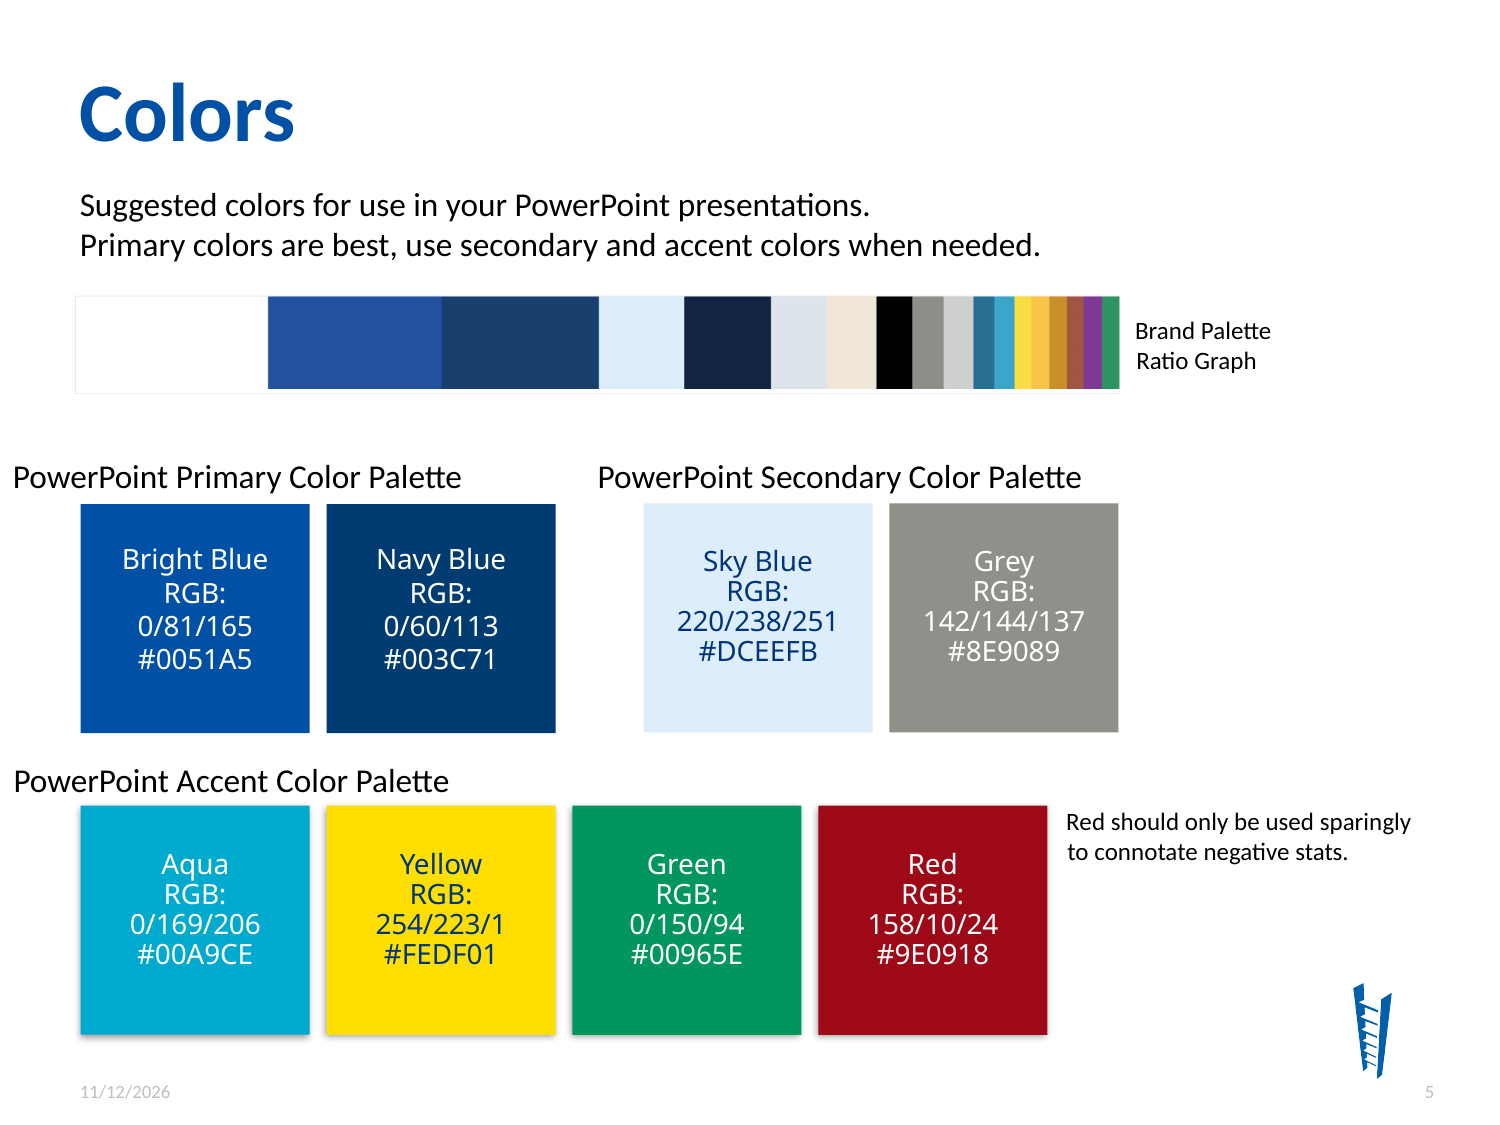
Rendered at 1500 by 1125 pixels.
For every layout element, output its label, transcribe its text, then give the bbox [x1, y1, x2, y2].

text_box Yellow RGB: 254/223/1 #FEDF01 [326, 805, 556, 1036]
title Colors [79, 44, 1391, 171]
text_box Red should only be used sparingly to connotate negative stats. [1066, 805, 1422, 866]
text_box Suggested colors for use in your PowerPoint presentations. Primary colors are best, use secondary and accent colors when needed. [79, 182, 1312, 263]
text_box Green RGB: 0/150/94 #00965E [572, 805, 802, 1036]
picture [54, 283, 1136, 406]
text_box PowerPoint Secondary Color Palette [597, 455, 1181, 496]
text_box Sky Blue RGB: 220/238/251 #DCEEFB [643, 503, 873, 733]
text_box Brand Palette Ratio Graph [1141, 314, 1319, 375]
text_box Red RGB: 158/10/24 #9E0918 [818, 805, 1048, 1036]
text_box Bright Blue RGB: 0/81/165 #0051A5 [80, 504, 310, 734]
text_box Aqua RGB: 0/169/206 #00A9CE [80, 805, 310, 1035]
text_box PowerPoint Accent Color Palette [13, 758, 549, 799]
picture [1353, 983, 1392, 1079]
text_box Grey RGB: 142/144/137 #8E9089 [889, 503, 1119, 733]
text_box Navy Blue RGB: 0/60/113 #003C71 [326, 504, 556, 734]
text_box PowerPoint Primary Color Palette [12, 455, 562, 496]
